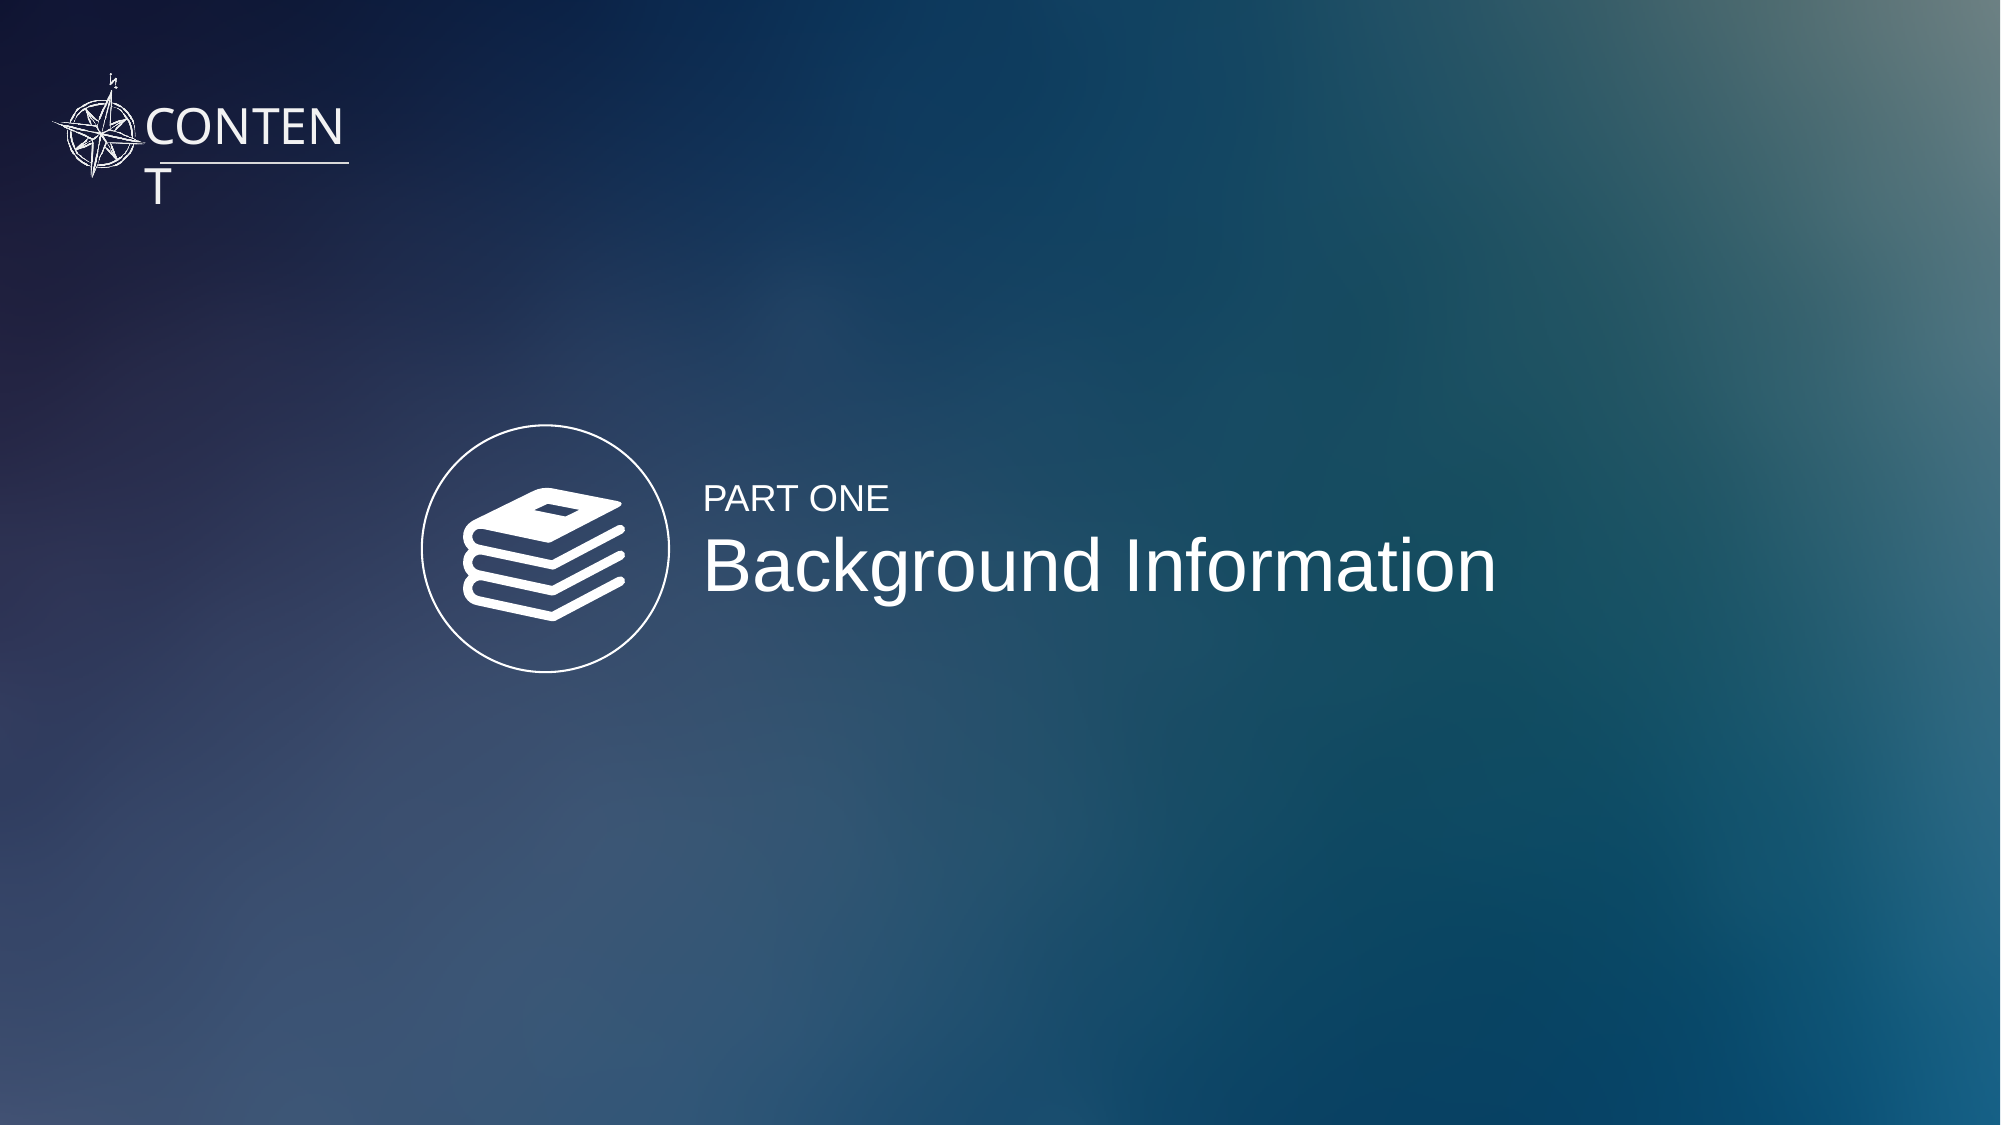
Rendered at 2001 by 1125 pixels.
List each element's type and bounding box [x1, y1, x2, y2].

picture [0, 0, 2001, 1125]
text_box [687, 466, 1639, 616]
text_box [52, 73, 380, 178]
text_box [421, 425, 670, 673]
